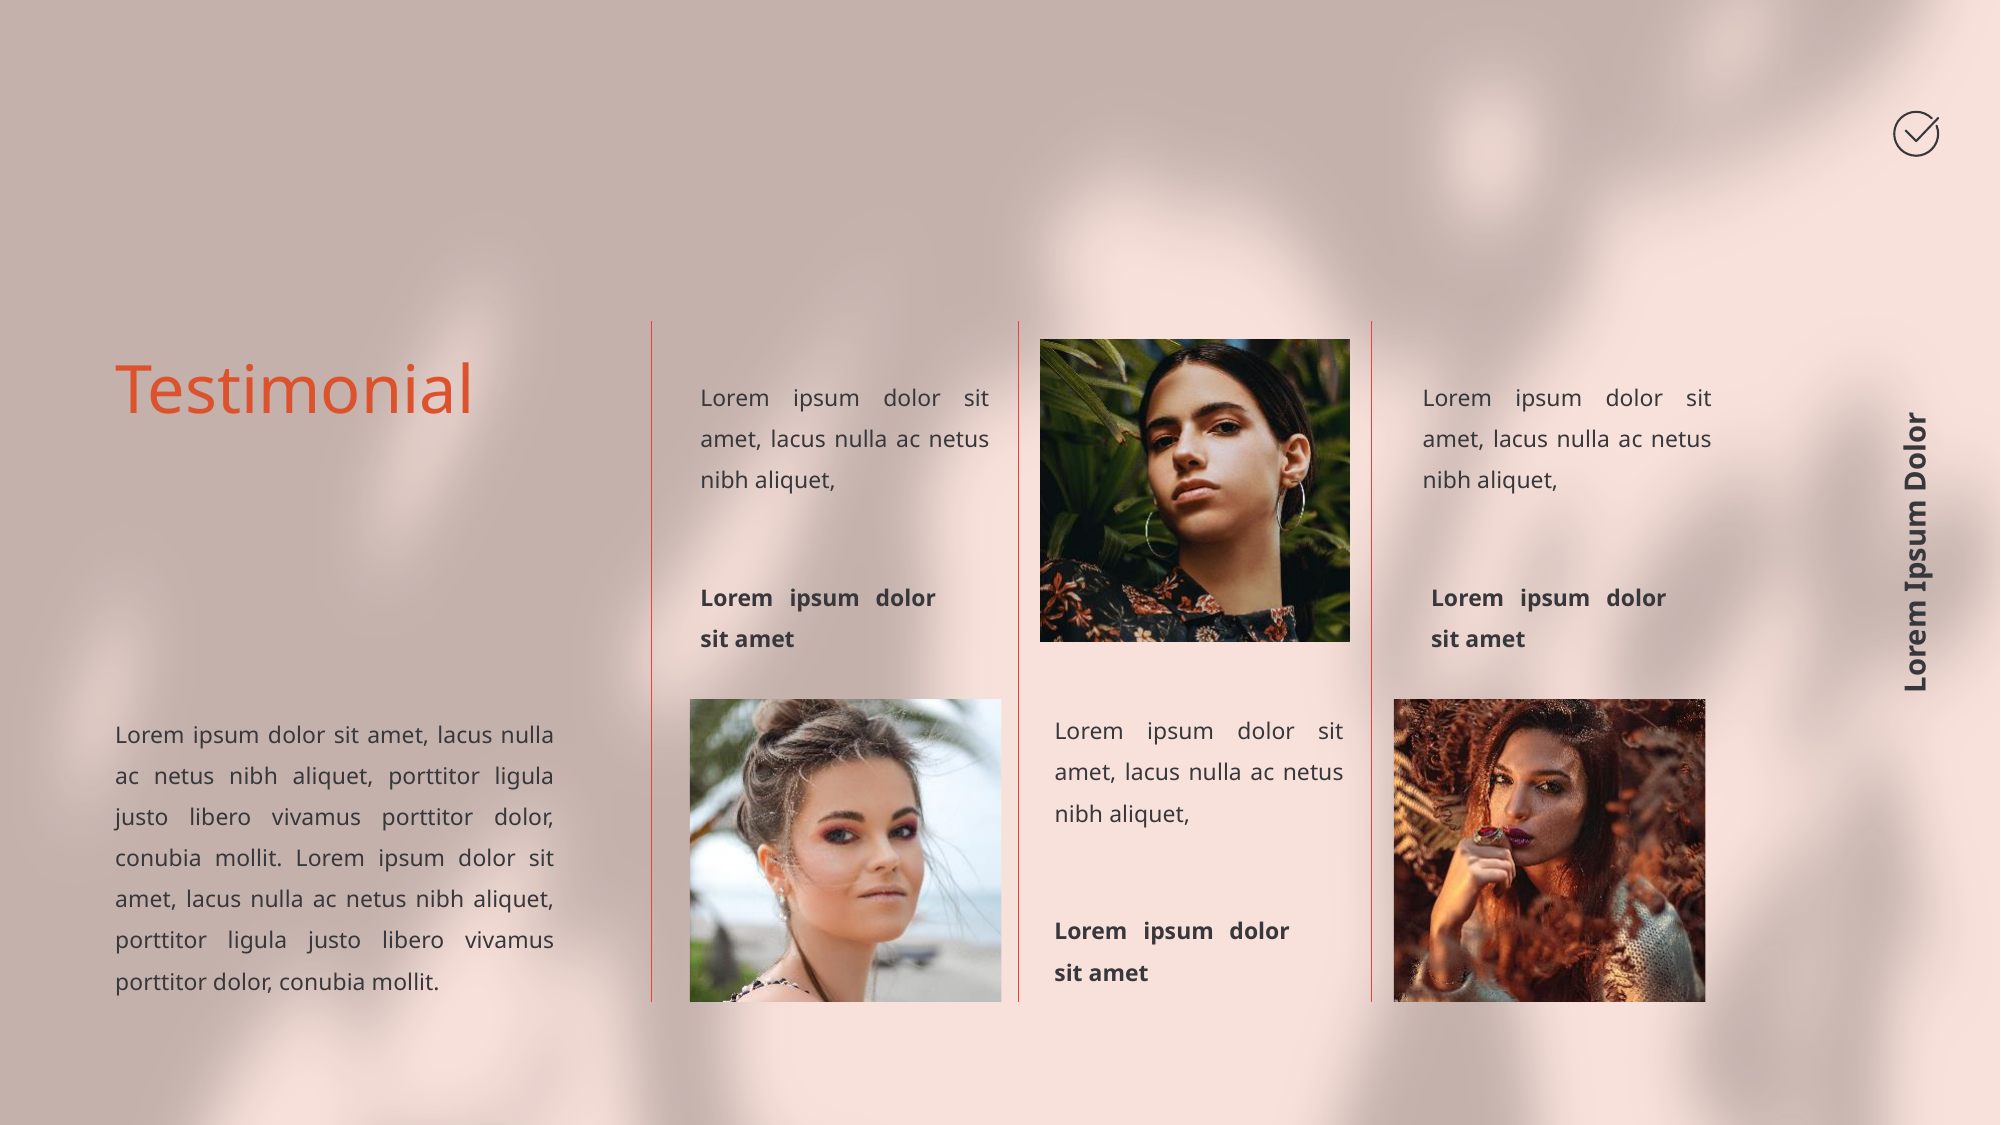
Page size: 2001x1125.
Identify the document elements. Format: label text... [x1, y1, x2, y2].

text_box Lorem ipsum dolor sit amet, lacus nulla ac netus nibh aliquet, porttitor ligula justo libero vivamus porttitor dolor, conubia mollit. Lorem ipsum dolor sit amet, lacus nulla ac netus nibh aliquet, porttitor ligula justo libero vivamus porttitor dolor, conubia mollit. [100, 699, 570, 1002]
text_box Lorem Ipsum Dolor [1893, 133, 1961, 708]
text_box Lorem ipsum dolor sit amet [1416, 562, 1682, 660]
text_box [1893, 110, 1940, 133]
text_box Testimonial [100, 339, 583, 433]
text_box Lorem ipsum dolor sit amet, lacus nulla ac netus nibh aliquet, [1039, 695, 1359, 834]
picture [1393, 699, 1706, 1002]
text_box Lorem ipsum dolor sit amet [685, 562, 951, 660]
text_box Lorem ipsum dolor sit amet [1039, 895, 1306, 993]
text_box Lorem ipsum dolor sit amet, lacus nulla ac netus nibh aliquet, [1407, 362, 1727, 501]
picture [689, 699, 1002, 1002]
text_box Lorem ipsum dolor sit amet, lacus nulla ac netus nibh aliquet, [685, 362, 1005, 501]
picture [1038, 339, 1350, 642]
